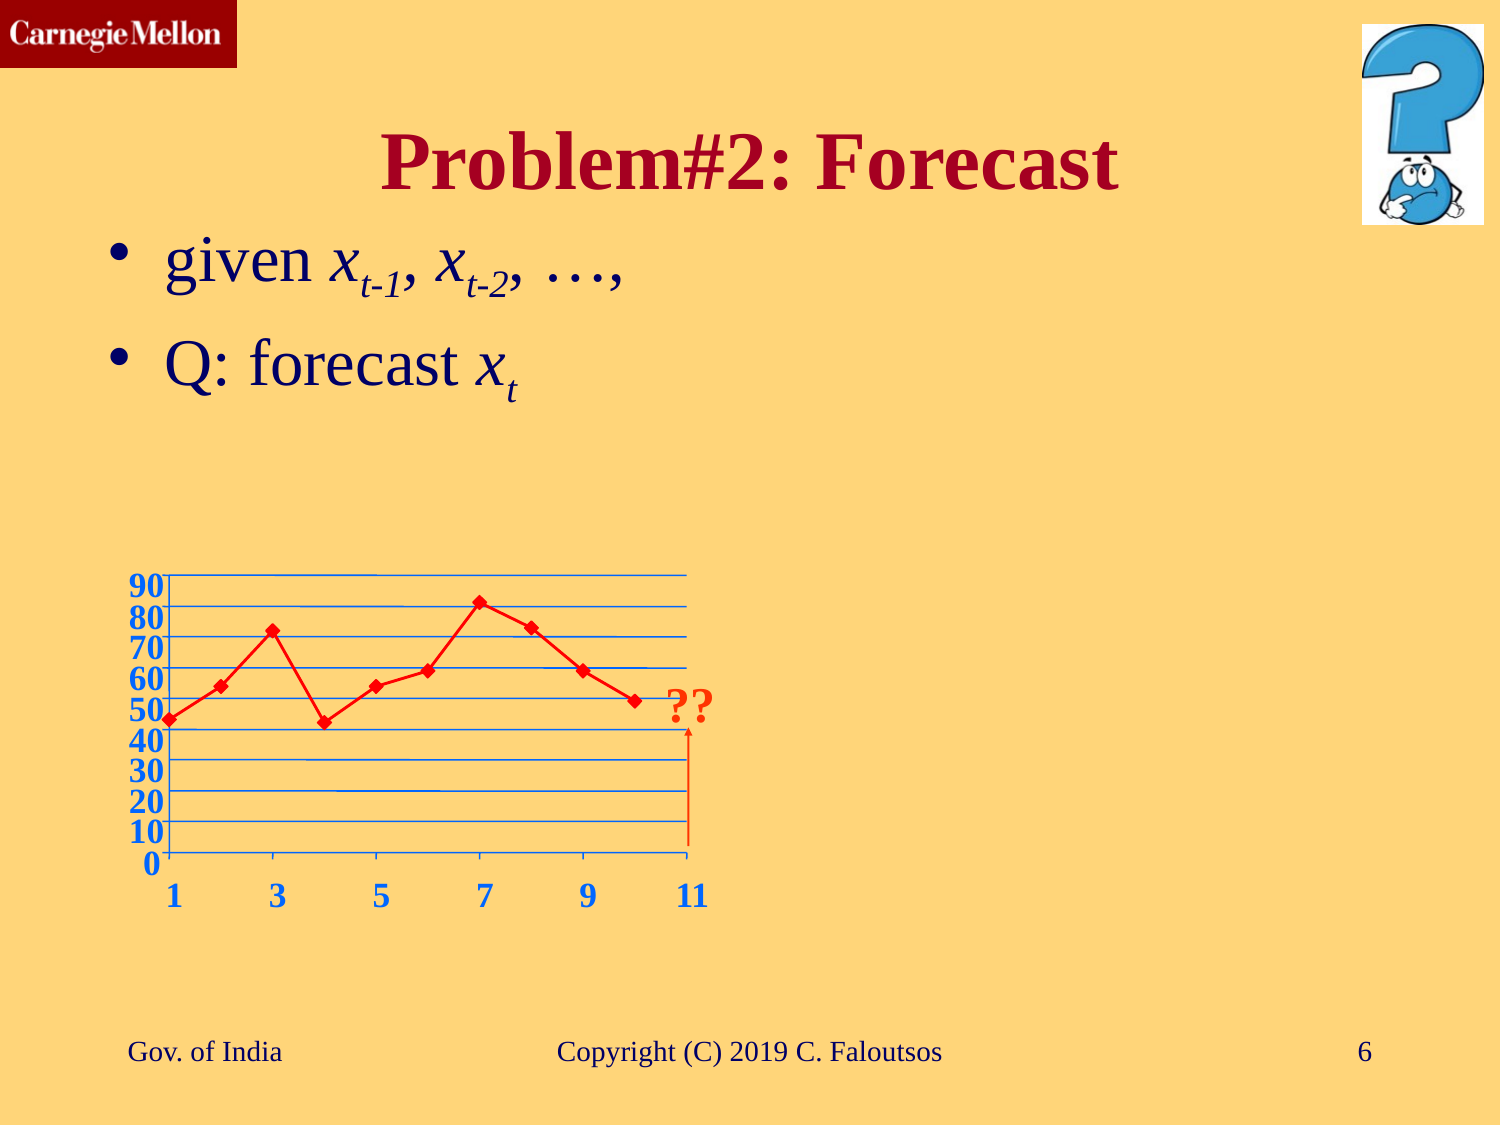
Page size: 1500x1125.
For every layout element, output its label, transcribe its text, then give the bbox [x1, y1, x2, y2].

slide_number Gov. of India [112, 1024, 426, 1101]
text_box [388, 354, 410, 385]
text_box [167, 345, 210, 395]
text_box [273, 354, 300, 385]
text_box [358, 354, 382, 385]
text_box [77, 562, 718, 905]
title Problem#2: Forecast [112, 99, 1357, 206]
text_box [316, 354, 324, 361]
text_box given xt-1, xt-2, …, Q: forecast xt [93, 206, 1445, 345]
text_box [441, 348, 457, 385]
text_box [306, 355, 315, 384]
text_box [218, 354, 224, 361]
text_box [476, 355, 504, 384]
slide_number 6 [1074, 1024, 1388, 1101]
footer Copyright (C) 2019 C. Faloutsos [512, 1024, 988, 1101]
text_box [251, 345, 268, 384]
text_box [328, 354, 352, 385]
picture [1362, 24, 1484, 226]
picture [0, 0, 237, 68]
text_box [417, 354, 437, 385]
